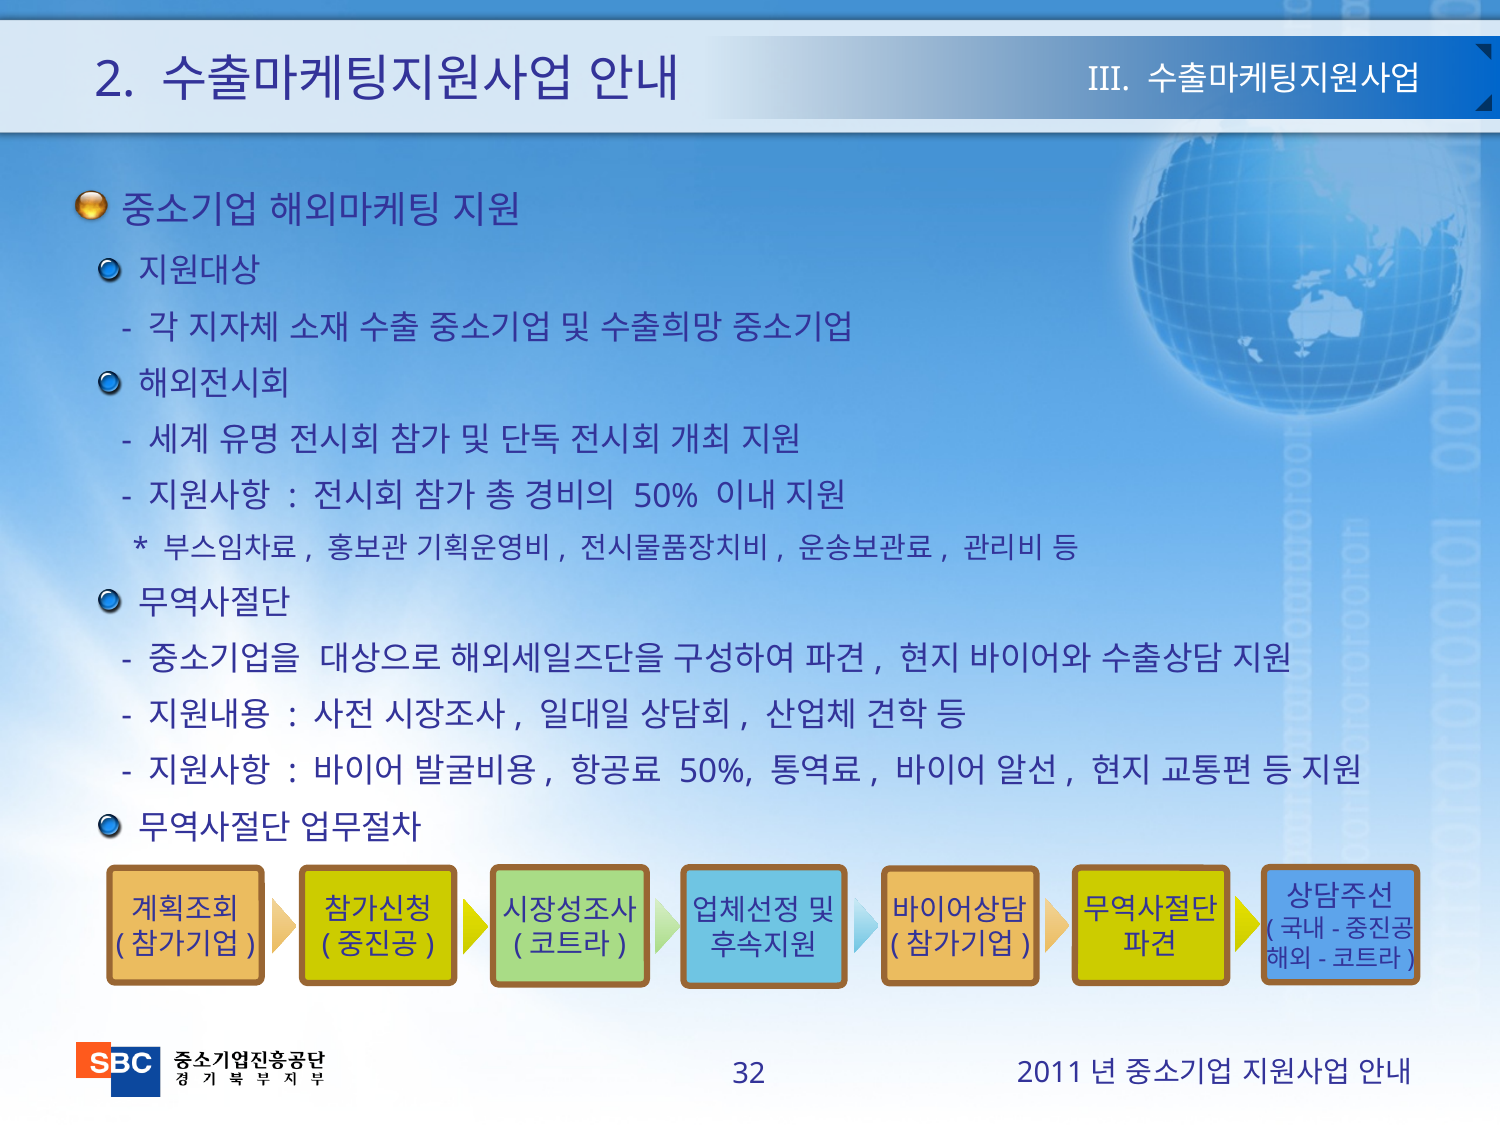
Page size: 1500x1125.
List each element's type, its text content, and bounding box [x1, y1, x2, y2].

picture [0, 0, 1500, 1125]
text_box 2. 수출마케팅지원사업 안내 [79, 38, 711, 114]
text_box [109, 866, 1418, 986]
text_box 지원대상 - 각 지자체 소재 수출 중소기업 및 수출희망 중소기업 해외전시회 - 세계 유명 전시회 참가 및 단독 전시회 개최 지원 - 지원사항 : 전시회 참가 총 경비의 50% 이내 지원 * 부스임차료, 홍보관 기획운영비, 전시물품장치비, 운송보관료, 관리비 등 무역사절단 - 중소기업을 대상으로 해외세일즈단을 구성하여 파견, 현지 바이어와 수출상담 지원 - 지원내용 : 사전 시장조사, 일대일 상담회, 산업체 견학 등 - 지원사항 : 바이어 발굴비용, 항공료 50%, 통역료, 바이어 알선, 현지 교통편 등 지원 무역사절단 업무절차 [80, 234, 1422, 854]
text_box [71, 172, 716, 233]
text_box III. 수출마케팅지원사업 [1072, 49, 1437, 105]
